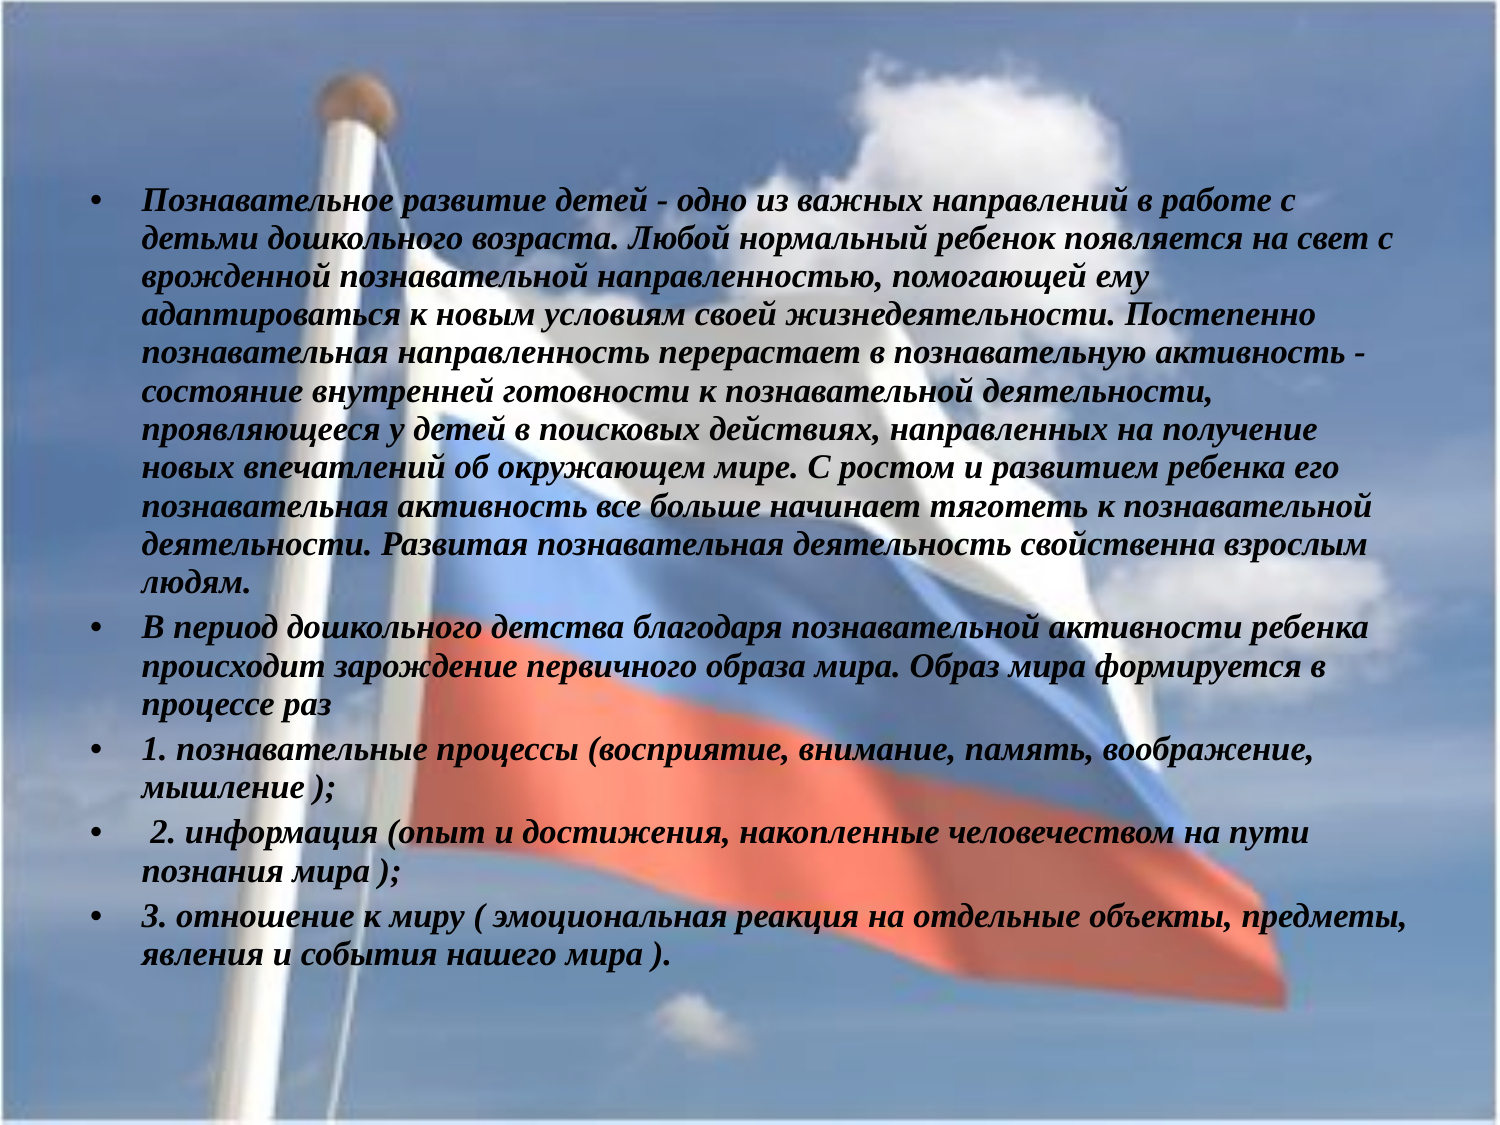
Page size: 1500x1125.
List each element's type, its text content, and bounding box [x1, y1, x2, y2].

list Познавательное развитие детей - одно из важных направлений в работе с детьми дошкольного возраста. Любой нормальный ребенок появляется на свет с врожденной познавательной направленностью, помогающей ему адаптироваться к новым условиям своей жизнедеятельности. Постепенно познавательная направленность перерастает в познавательную активность - состояние внутренней готовности к познавательной деятельности, проявляющееся у детей в поисковых действиях, направленных на получение новых впечатлений об окружающем мире. С ростом и развитием ребенка его познавательная активность все больше начинает тяготеть к познавательной деятельности. Развитая познавательная деятельность свойственна взрослым людям. В период дошкольного детства благодаря познавательной активности ребенка происходит зарождение первичного образа мира. Образ мира формируется в процессе раз 1. познавательные процессы (восприятие, внимание, память, воображение, мышление ); 2. информация (опыт и достижения, накопленные человечеством на пути познания мира ); 3. отношение к миру ( эмоциональная реакция на отдельные объекты, предметы, явления и события нашего мира ). [75, 172, 1425, 1005]
